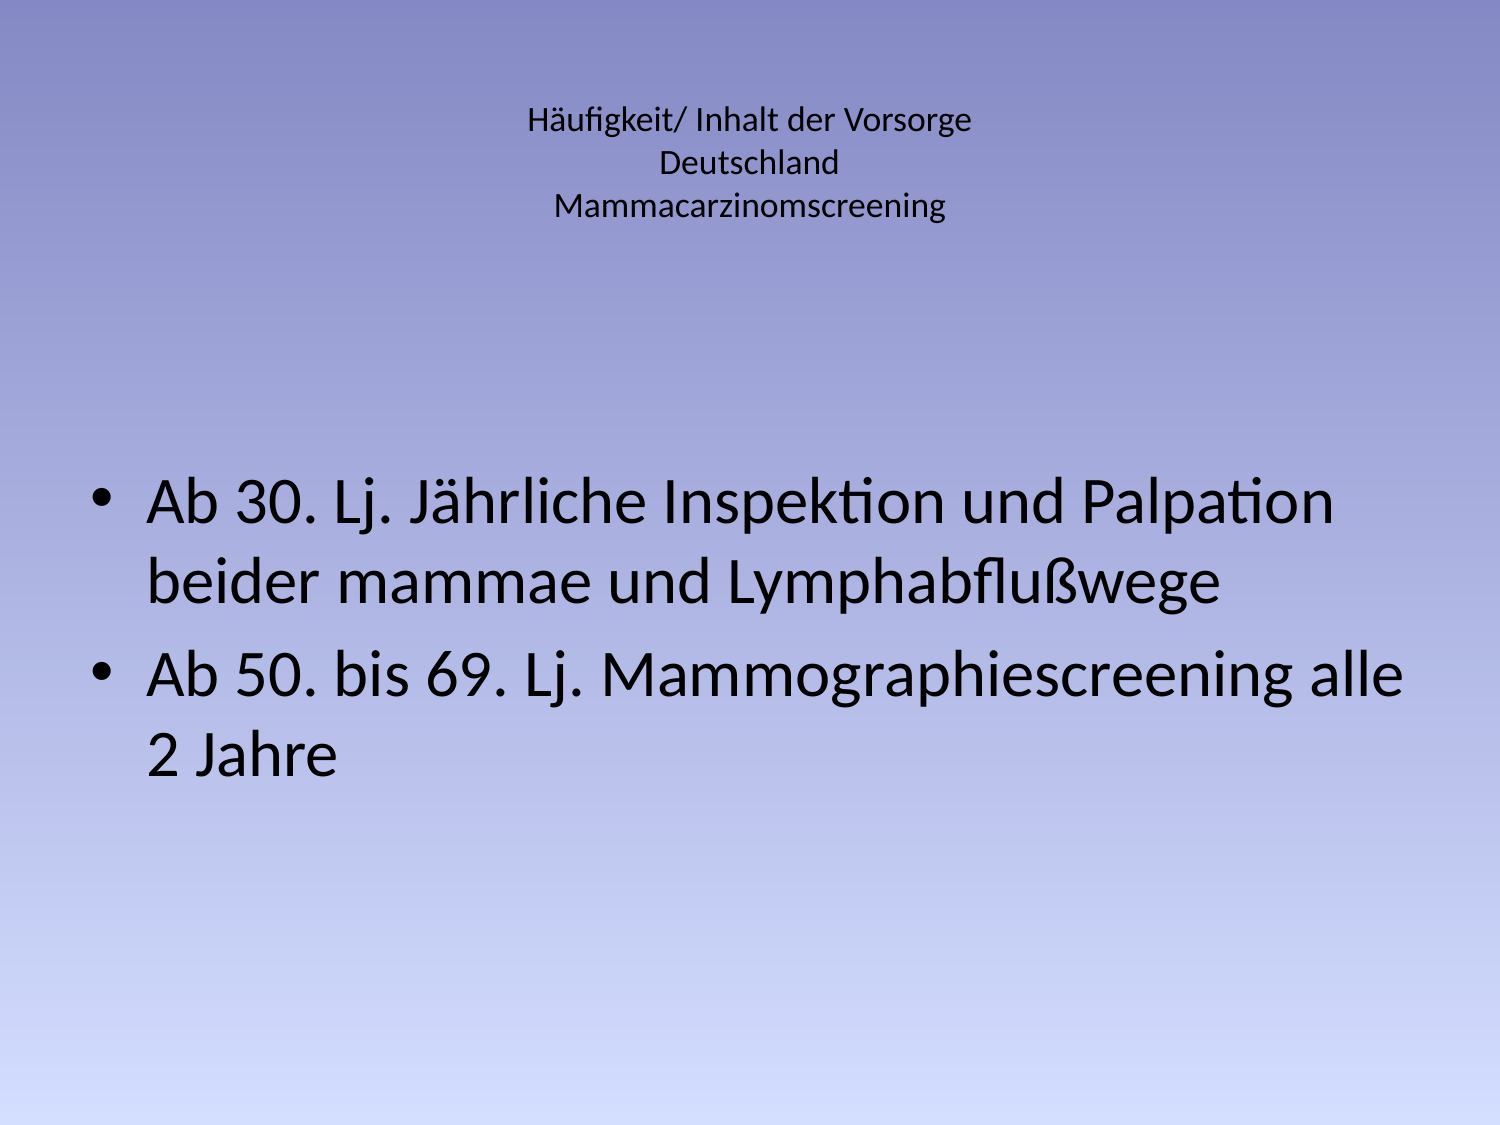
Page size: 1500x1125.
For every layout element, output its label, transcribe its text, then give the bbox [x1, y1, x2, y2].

list Ab 30. Lj. Jährliche Inspektion und Palpation beider mammae und Lymphabflußwege Ab 50. bis 69. Lj. Mammographiescreening alle 2 Jahre [75, 262, 1425, 1005]
title Häufigkeit/ Inhalt der Vorsorge Deutschland Mammacarzinomscreening [75, 45, 1425, 233]
